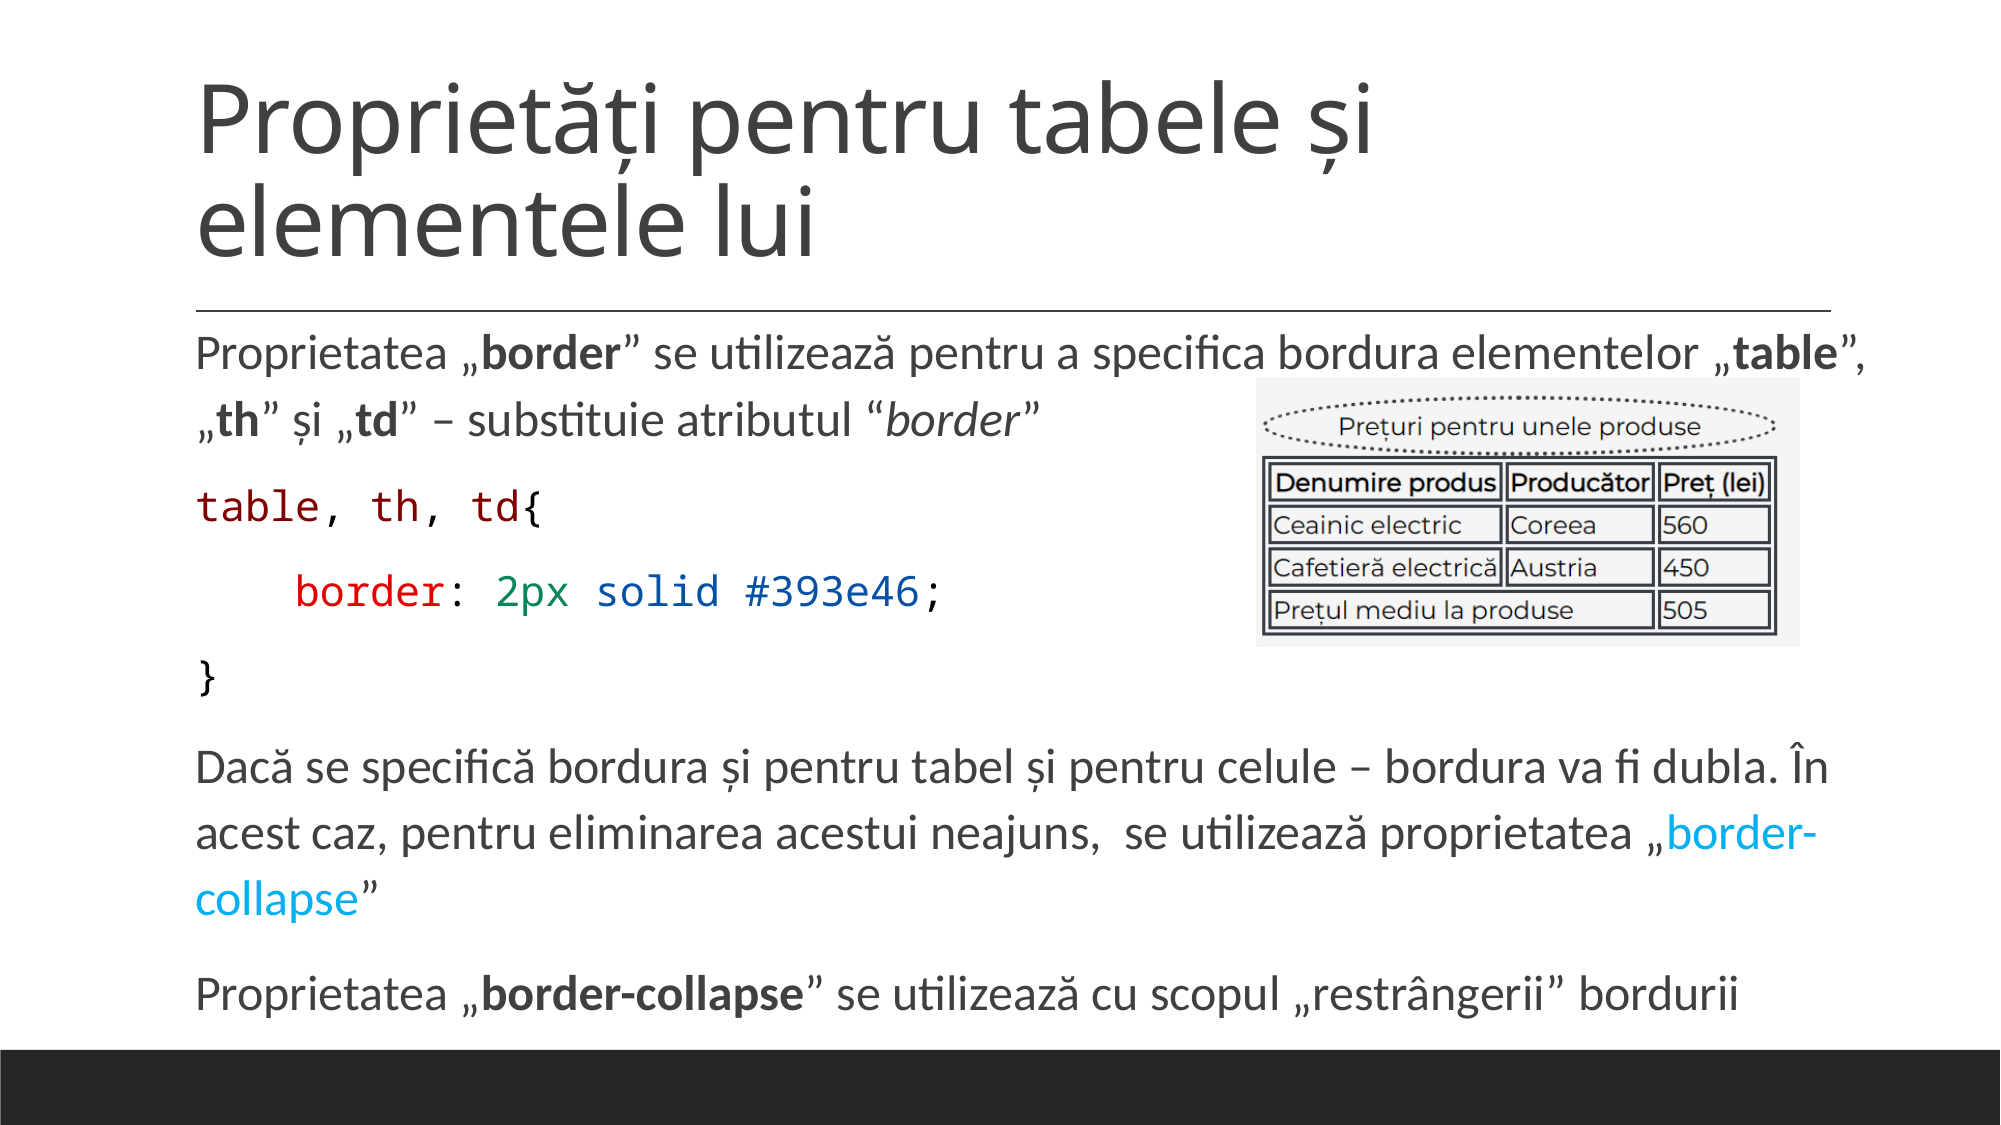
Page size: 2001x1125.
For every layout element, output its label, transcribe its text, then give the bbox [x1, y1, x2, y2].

title Proprietăţi pentru tabele şi elementele lui [180, 47, 1830, 285]
list Proprietatea „border” se utilizează pentru a specifica bordura elementelor „table”, „th” şi „td” – substituie atributul “border” table, th, td{ border: 2px solid #393e46; } Dacă se specifică bordura şi pentru tabel şi pentru celule – bordura va fi dubla. În acest caz, pentru eliminarea acestui neajuns, se utilizează proprietatea „border-collapse” Proprietatea „border-collapse” se utilizează cu scopul „restrângerii” bordurii [180, 306, 1938, 1091]
picture [1255, 376, 1801, 648]
